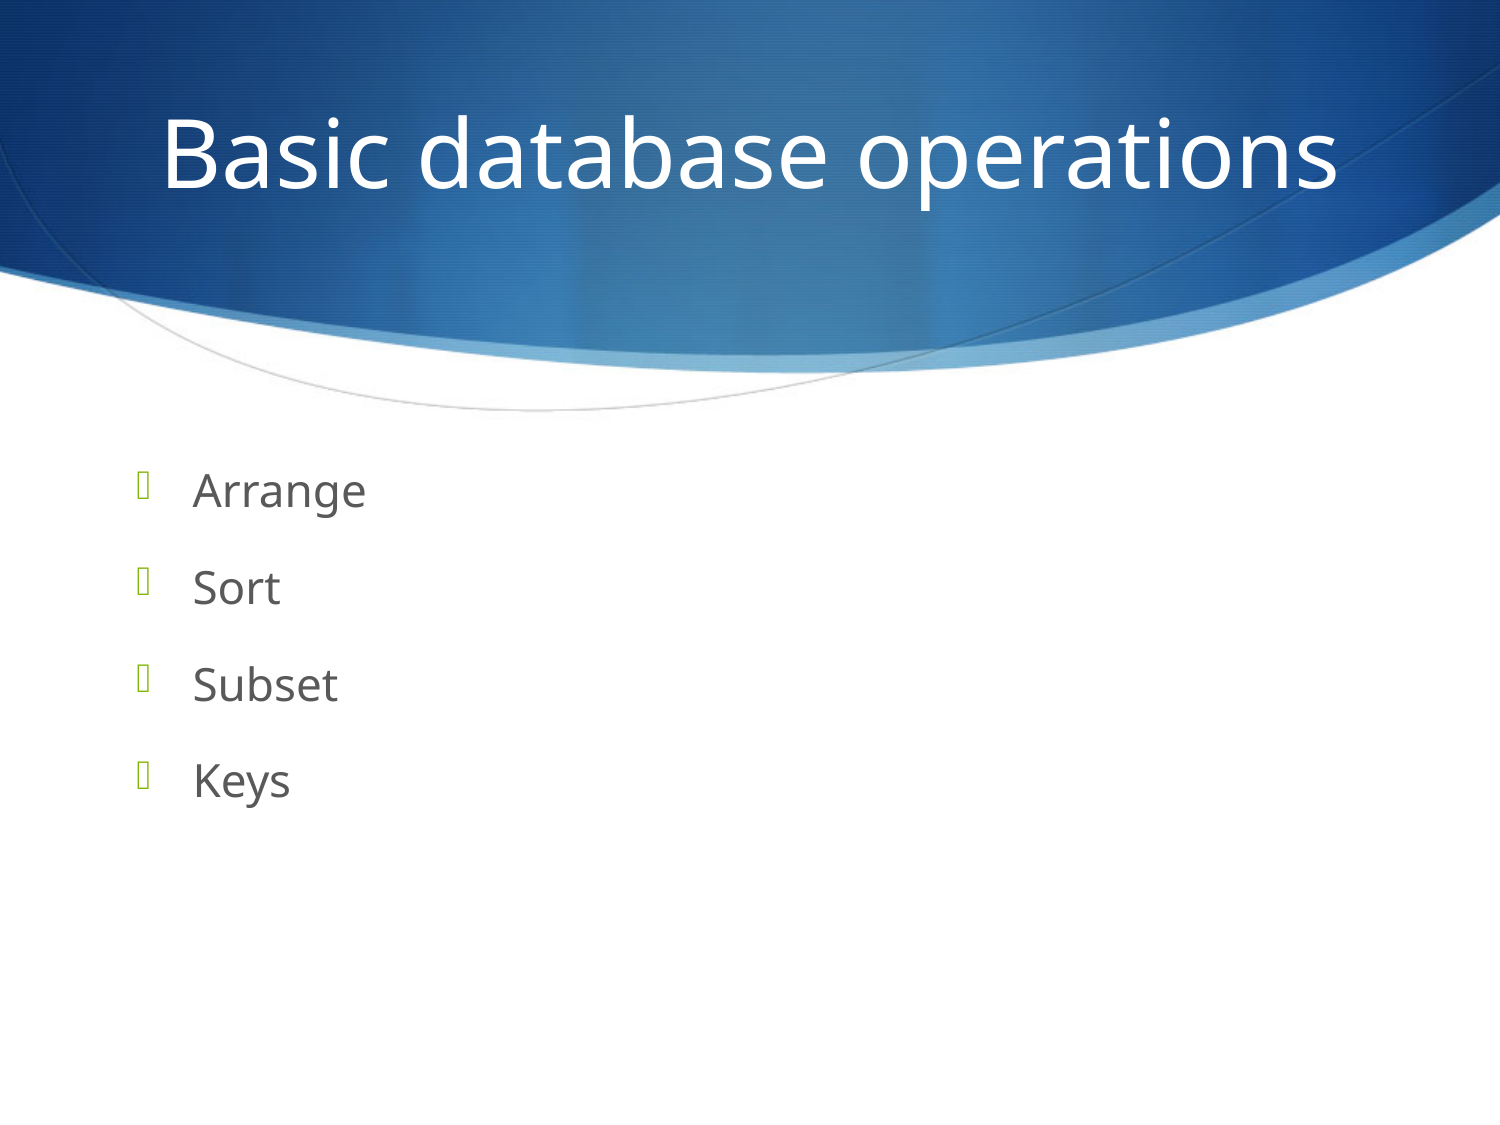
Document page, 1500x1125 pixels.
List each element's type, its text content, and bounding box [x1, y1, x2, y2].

title Basic database operations [75, 56, 1425, 245]
list Arrange Sort Subset Keys [121, 454, 1379, 991]
picture [0, 0, 1500, 1125]
